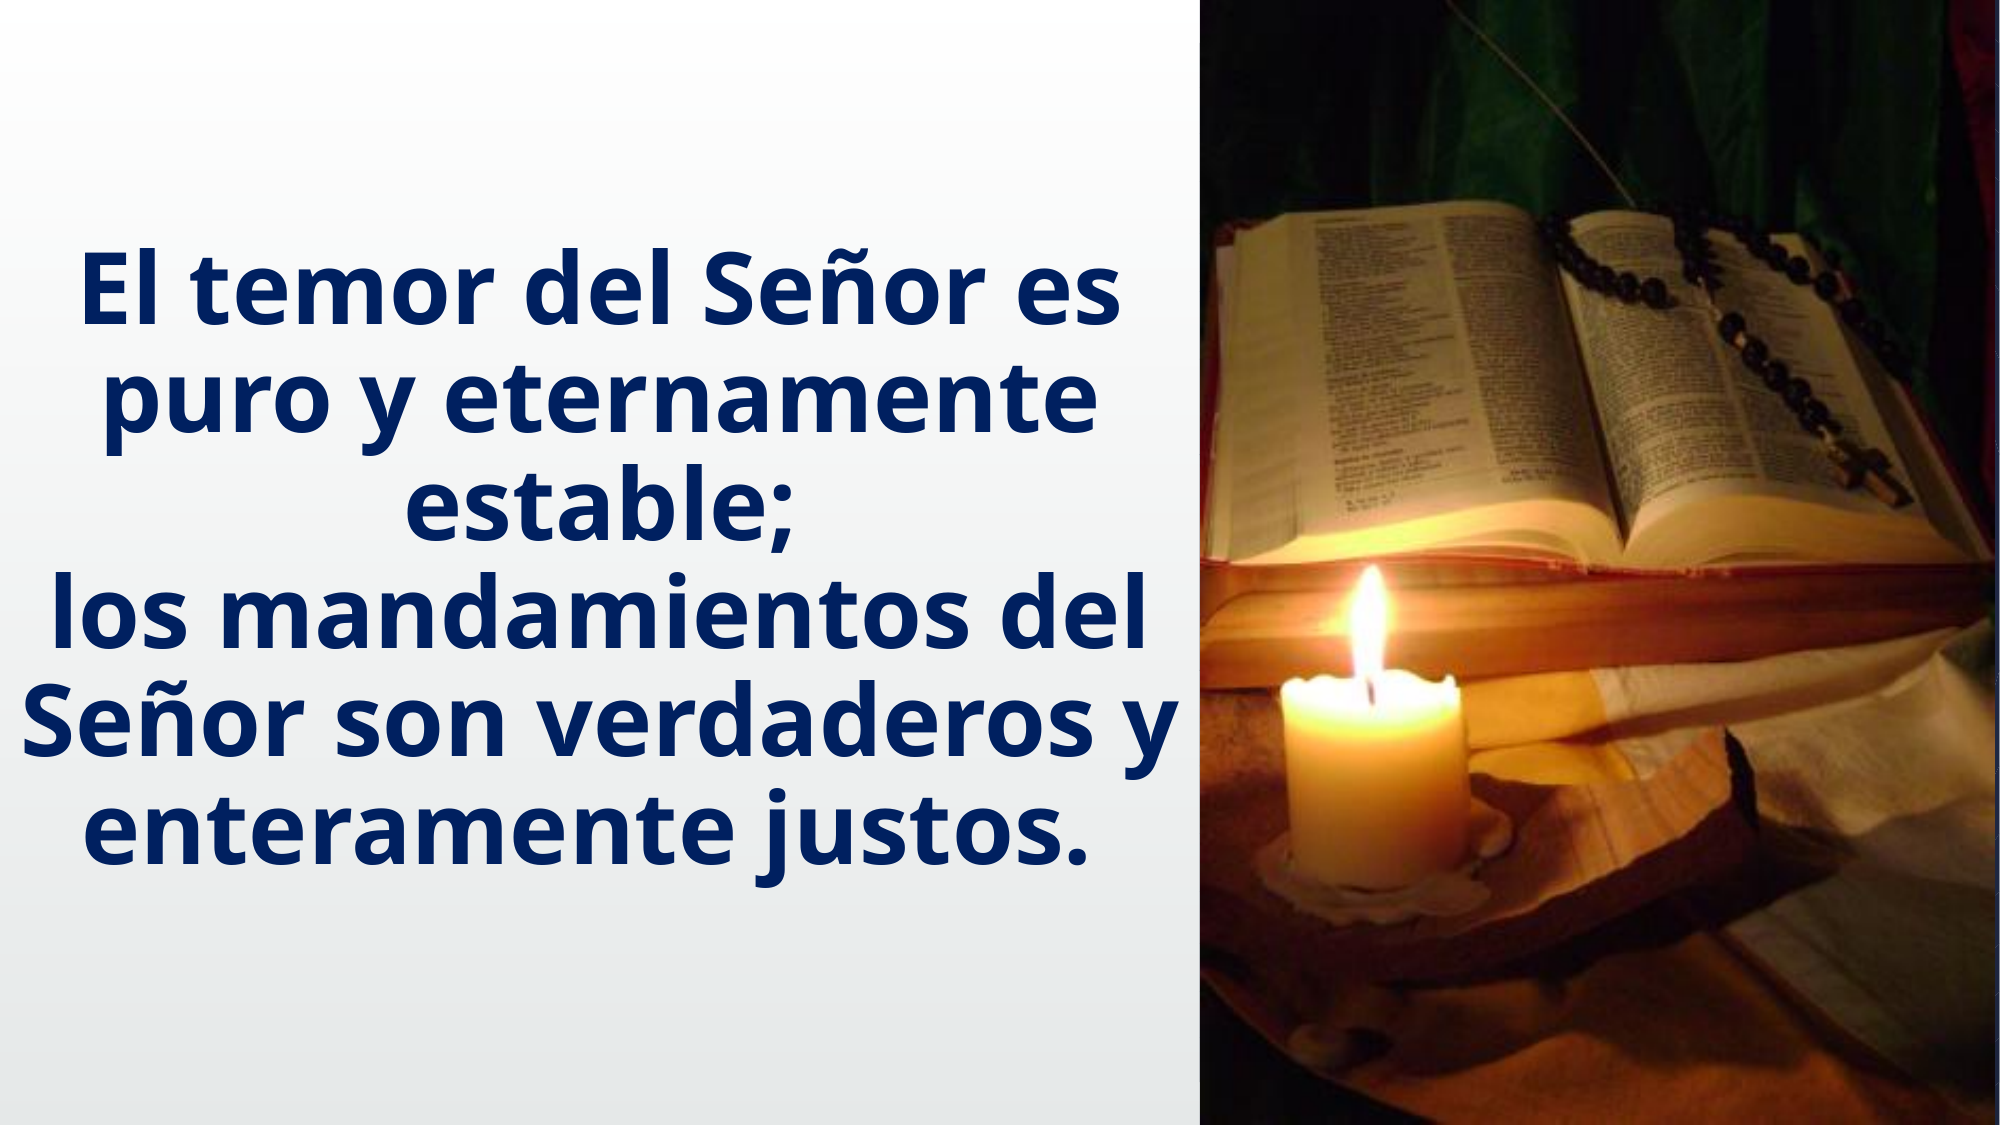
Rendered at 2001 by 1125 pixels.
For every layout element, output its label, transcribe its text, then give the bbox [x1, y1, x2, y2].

picture [1200, 0, 1995, 1125]
title El temor del Señor es puro y eternamente estable; los mandamientos del Señor son verdaderos y enteramente justos. [0, 0, 1200, 1125]
